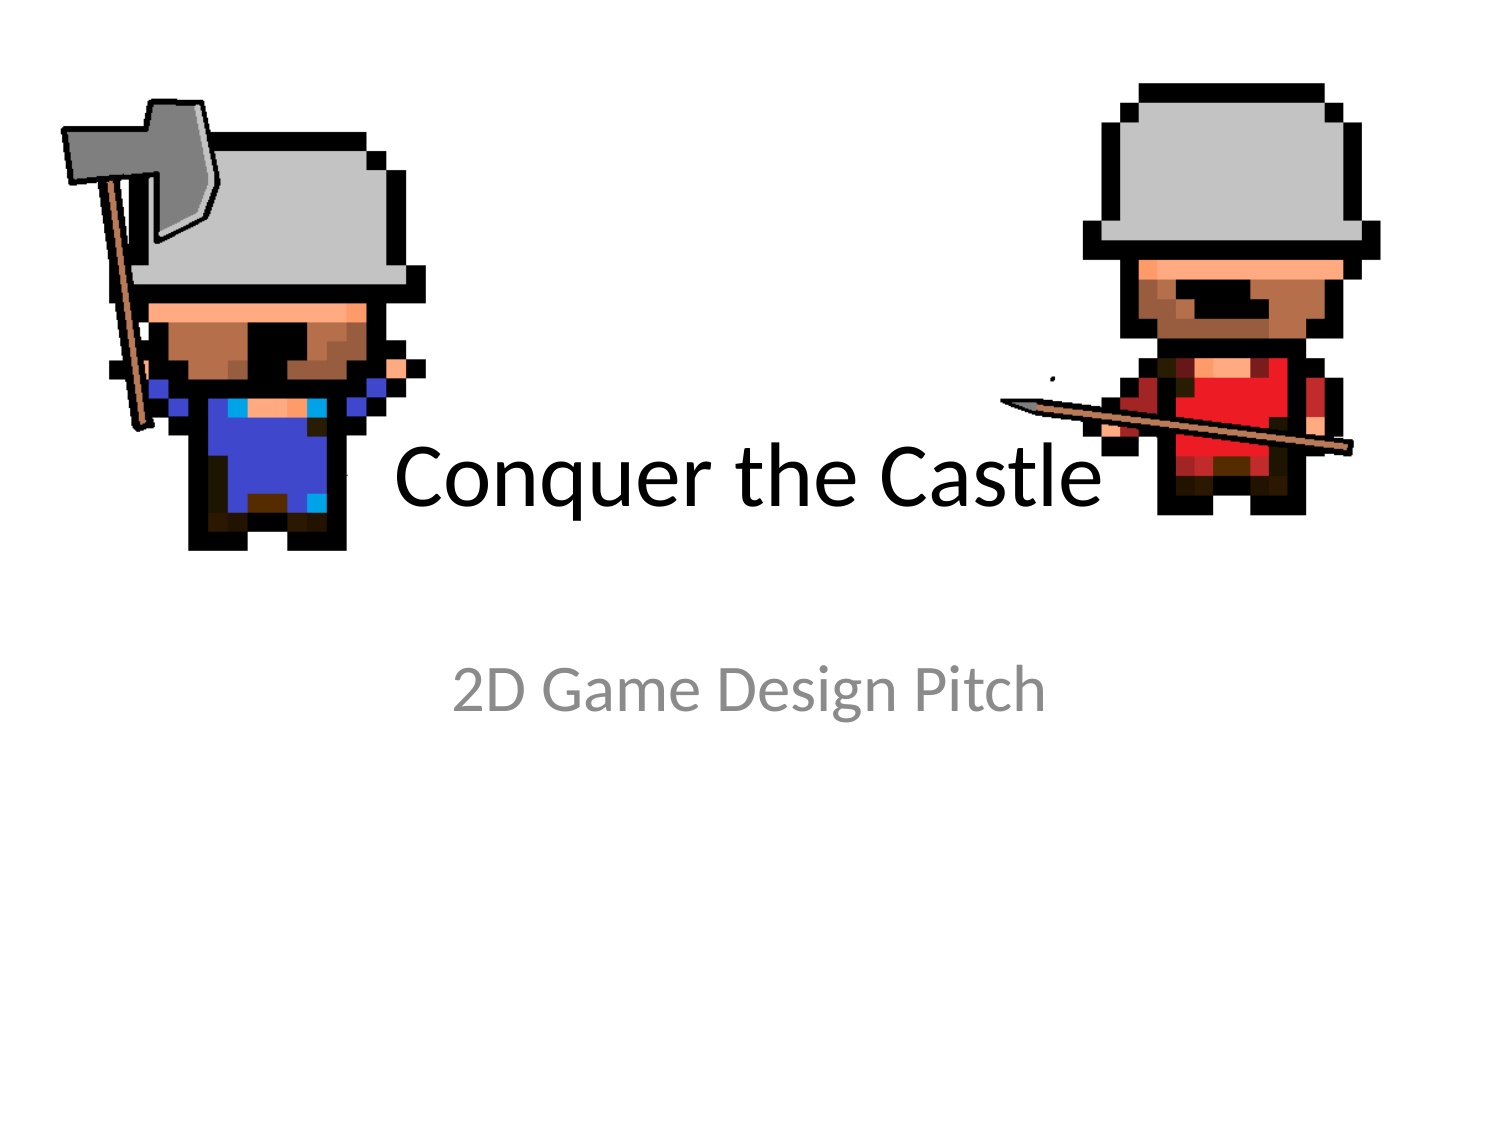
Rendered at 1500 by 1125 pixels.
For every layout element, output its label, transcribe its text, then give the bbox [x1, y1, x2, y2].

picture [989, 44, 1456, 536]
text_box 2D Game Design Pitch [225, 637, 1275, 925]
picture [29, 94, 526, 571]
text_box Conquer the Castle [112, 349, 1388, 591]
